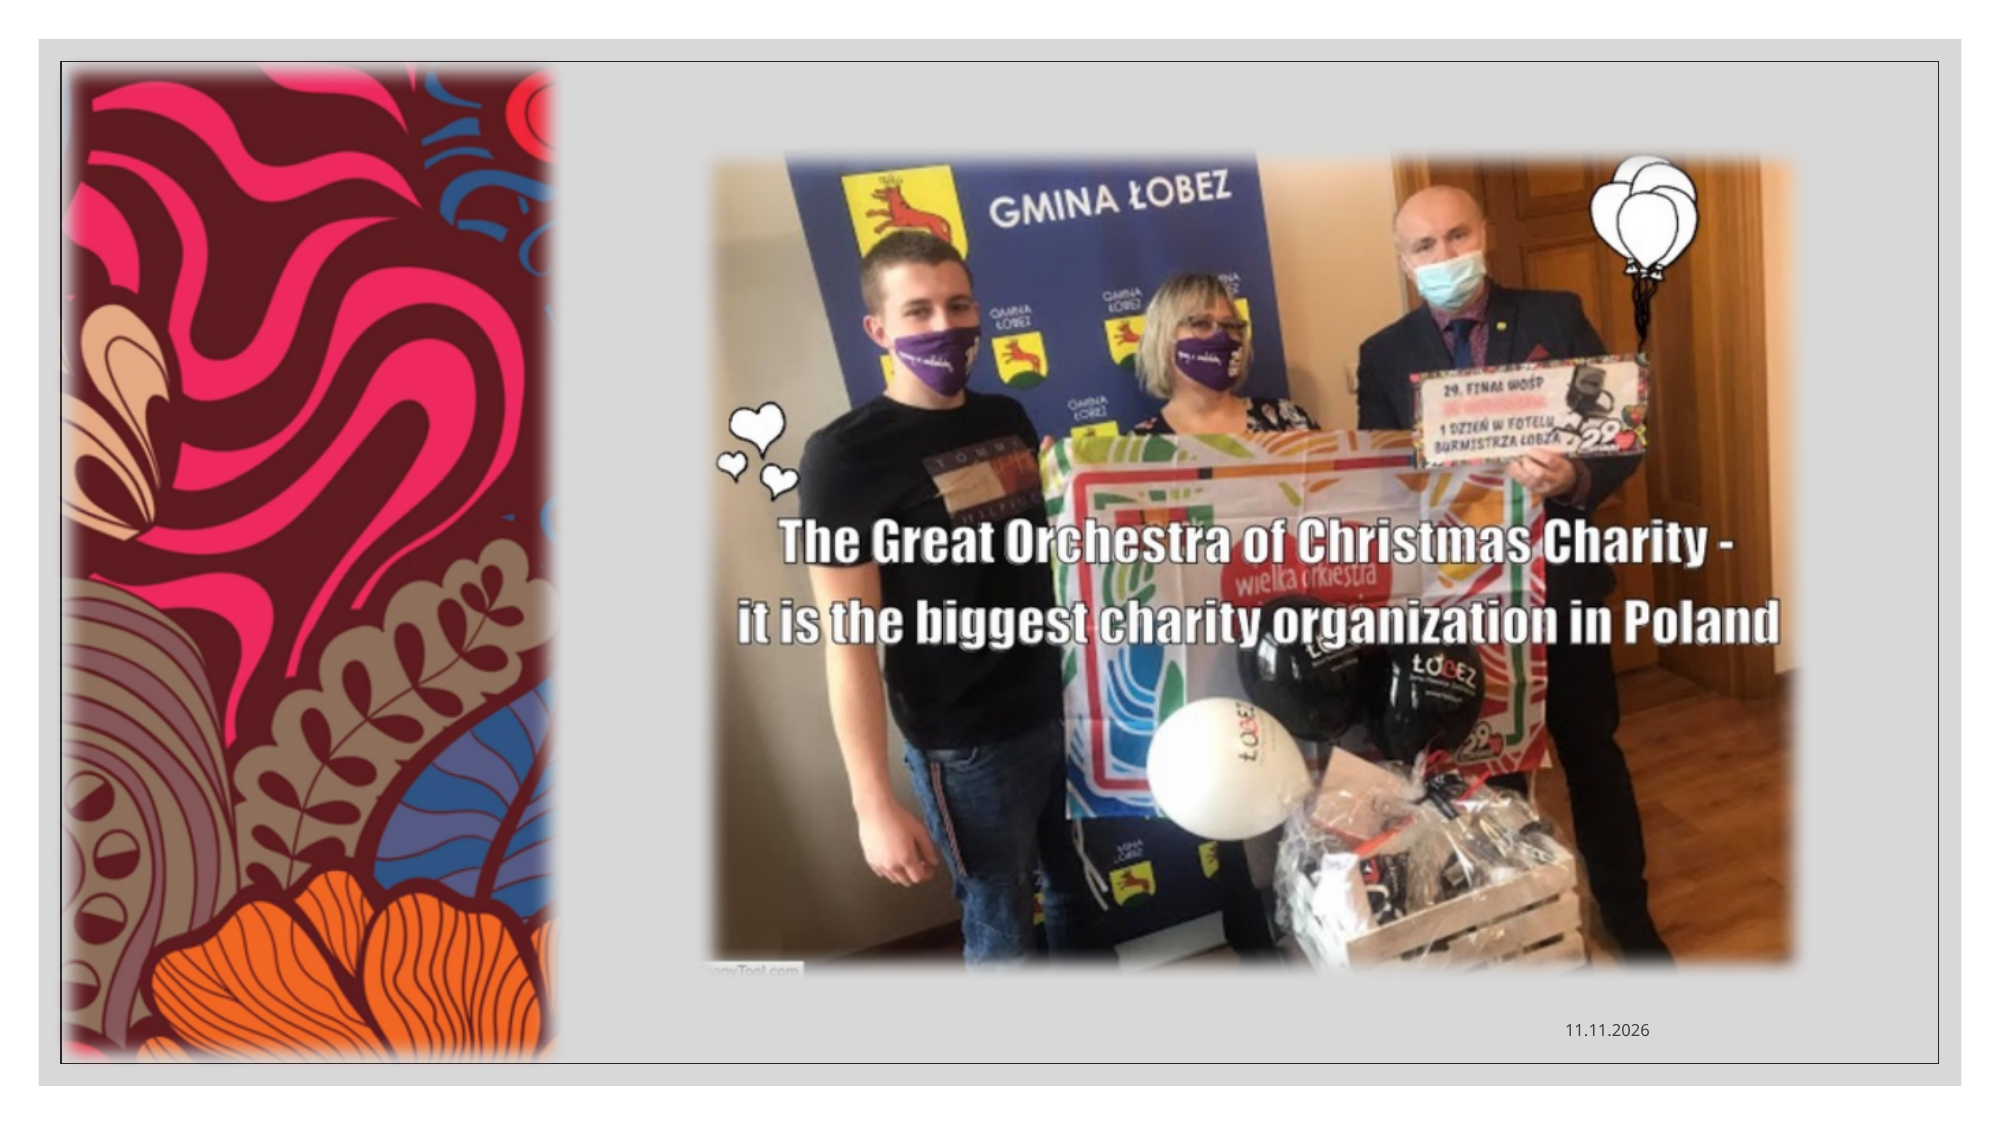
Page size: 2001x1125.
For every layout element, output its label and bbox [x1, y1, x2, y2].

picture [696, 144, 1811, 981]
slide_number [1190, 990, 1665, 1050]
picture [53, 55, 567, 1070]
